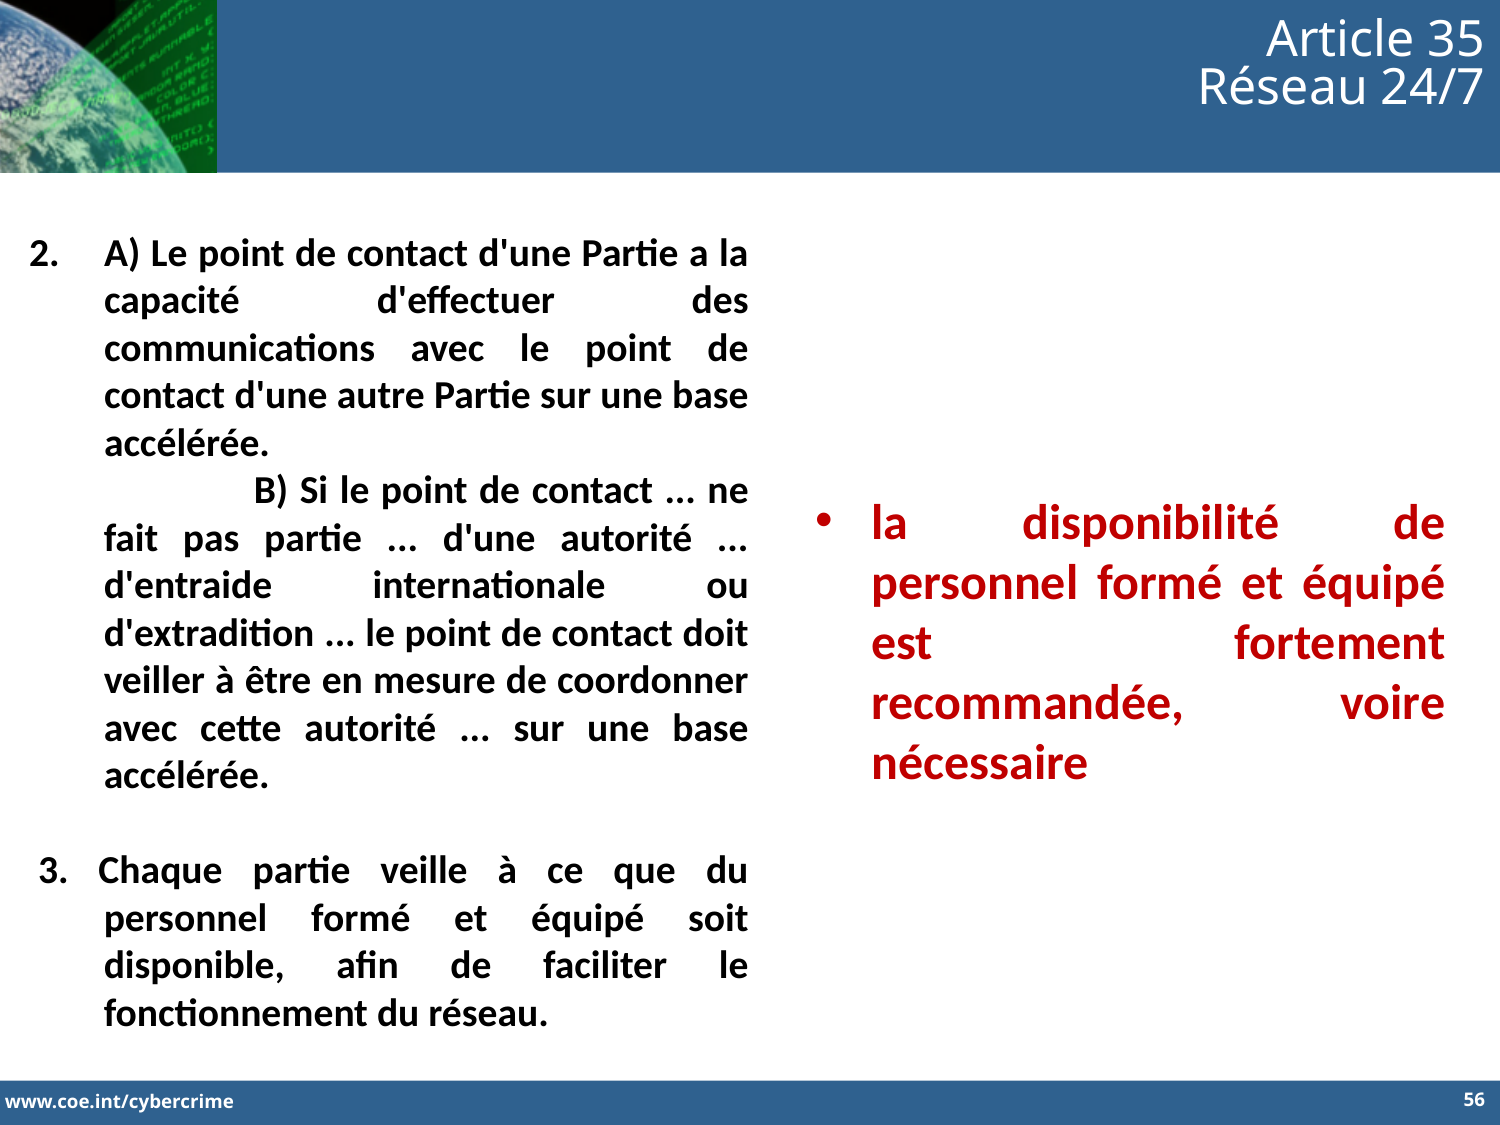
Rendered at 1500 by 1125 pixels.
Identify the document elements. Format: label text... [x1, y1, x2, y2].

picture [0, 1, 217, 173]
text_box la disponibilité de personnel formé et équipé est fortement recommandée, voire nécessaire [800, 482, 1461, 797]
text_box A) Le point de contact d'une Partie a la capacité d'effectuer des communications avec le point de contact d'une autre Partie sur une base accélérée. B) Si le point de contact ... ne fait pas partie ... d'une autorité ... d'entraide internationale ou d'extradition ... le point de contact doit veiller à être en mesure de coordonner avec cette autorité ... sur une base accélérée. 3. Chaque partie veille à ce que du personnel formé et équipé soit disponible, afin de faciliter le fonctionnement du réseau. [14, 219, 765, 1042]
text_box Article 35 Réseau 24/7 [308, 13, 1500, 166]
slide_number 56 [1149, 1079, 1500, 1125]
